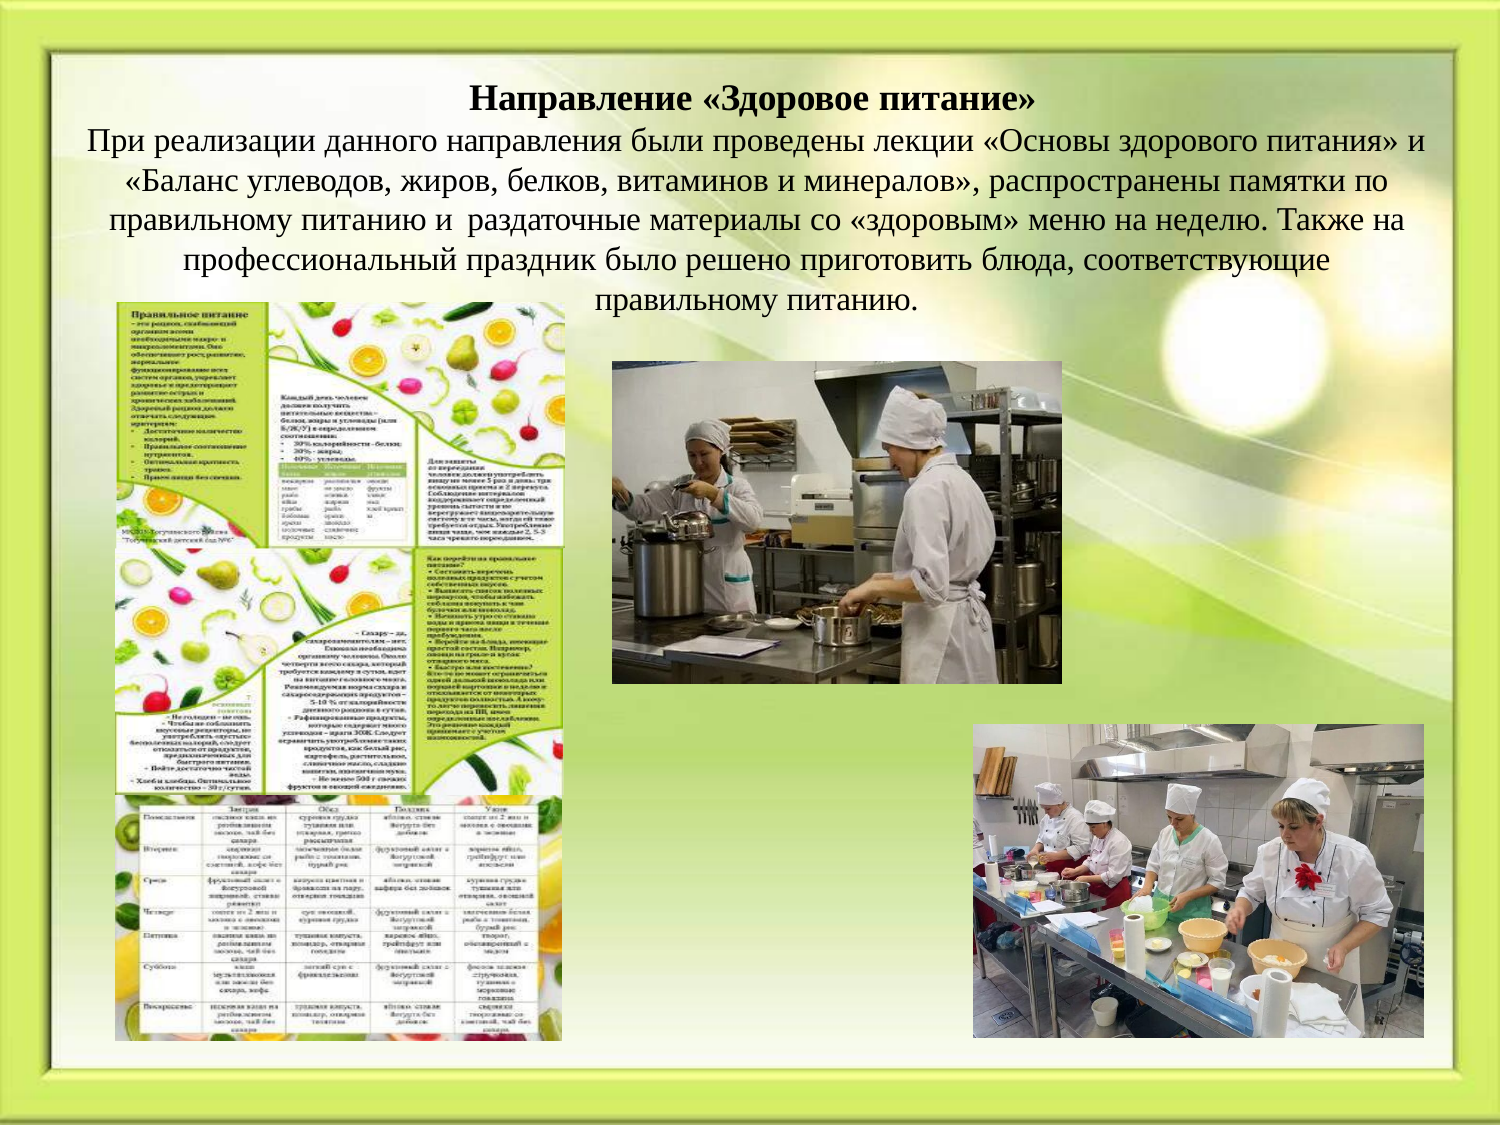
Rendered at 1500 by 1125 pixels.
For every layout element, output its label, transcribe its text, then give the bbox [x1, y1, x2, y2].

picture [0, 0, 1500, 1125]
text_box При реализации данного направления были проведены лекции «Основы здорового питания» и «Баланс углеводов, жиров, белков, витаминов и минералов», распространены памятки по правильному питанию и раздаточные материалы со «здоровым» меню на неделю. Также на профессиональный праздник было решено приготовить блюда, соответствующие правильному питанию. [79, 115, 1433, 318]
title Направление «Здоровое питание» [467, 70, 1045, 115]
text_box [115, 302, 565, 1042]
